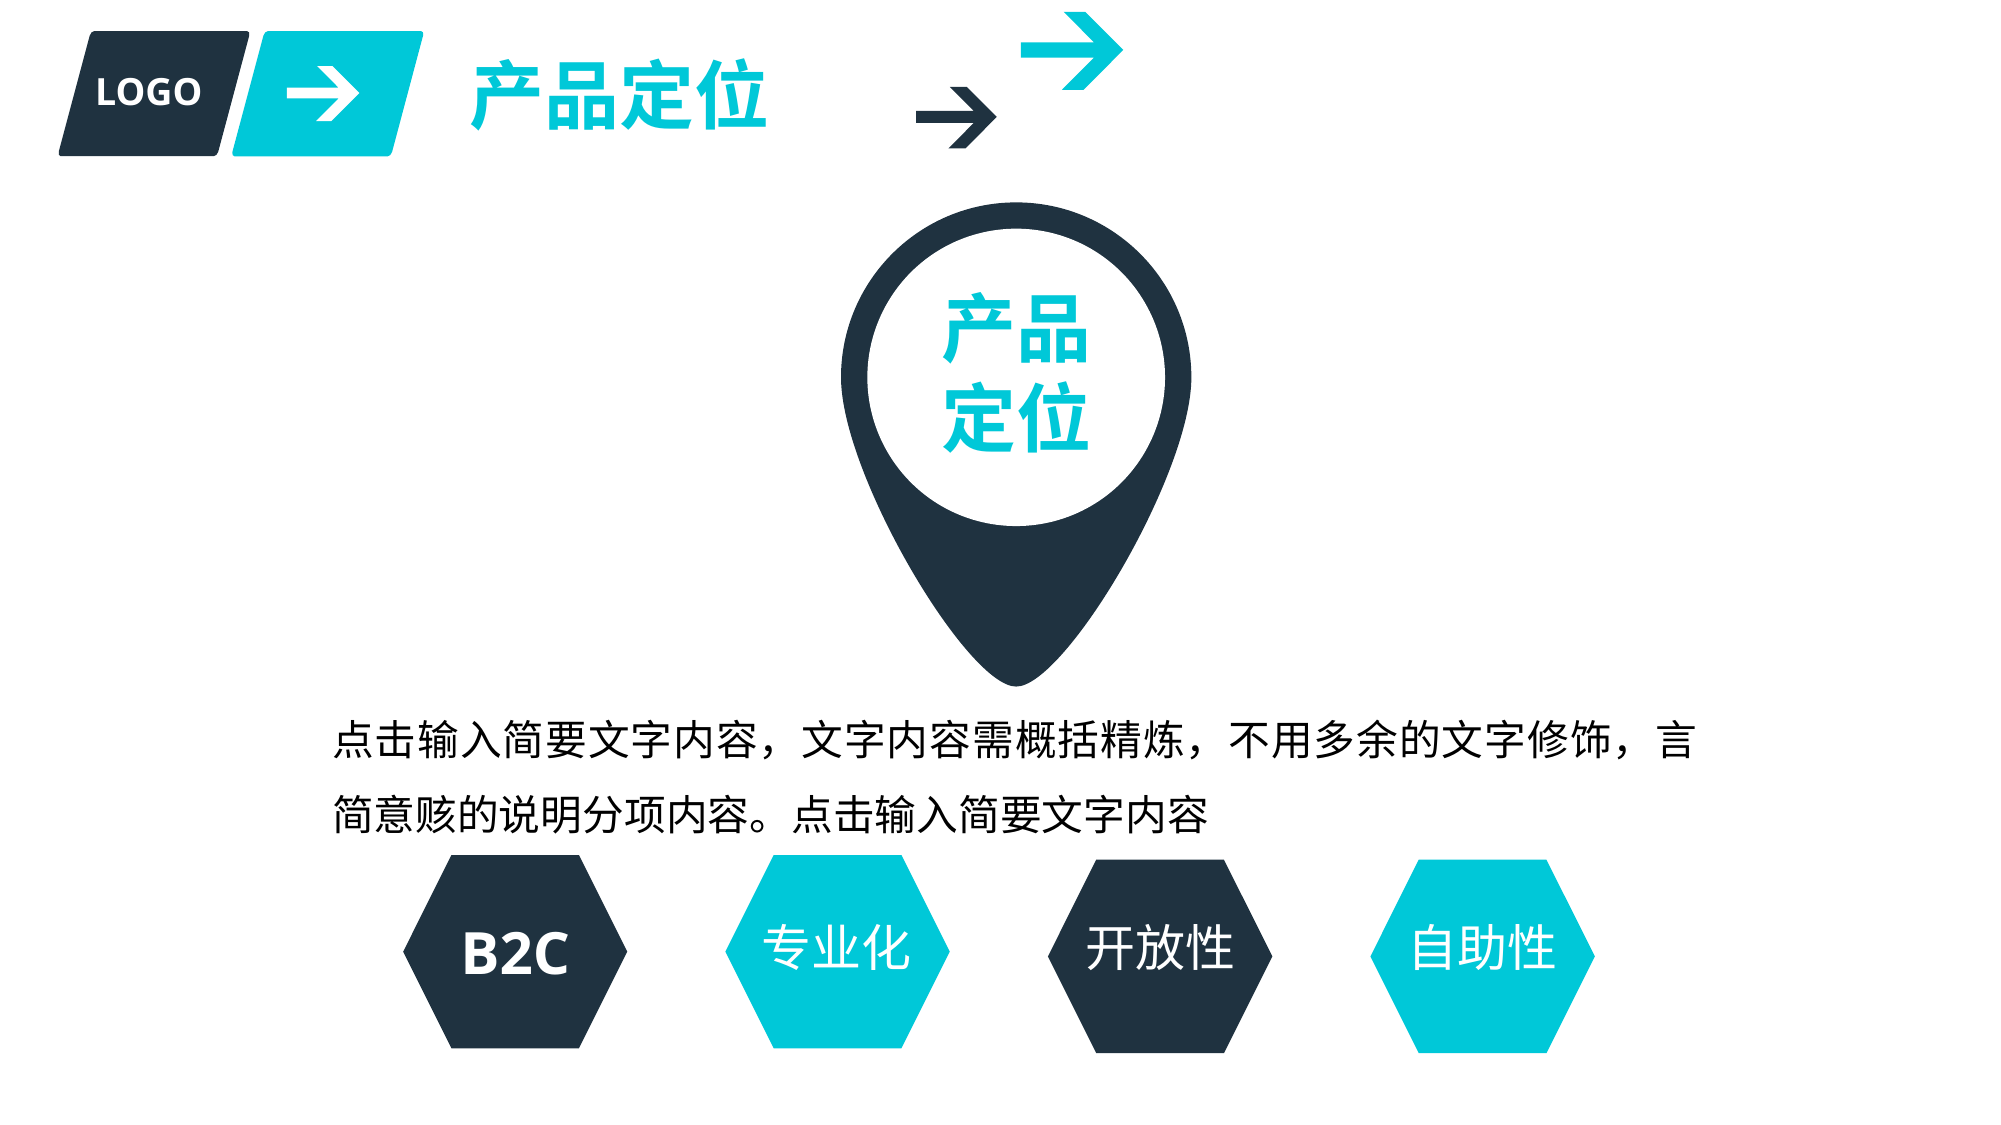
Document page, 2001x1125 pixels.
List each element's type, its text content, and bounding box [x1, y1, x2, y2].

text_box 自助性 [1382, 908, 1584, 984]
text_box [424, 855, 606, 908]
text_box [916, 86, 997, 149]
text_box [937, 926, 950, 978]
text_box [1020, 11, 1124, 90]
text_box [616, 929, 628, 975]
text_box [1061, 984, 1259, 1054]
text_box 产品定位 [454, 41, 1074, 147]
text_box [1584, 934, 1595, 979]
text_box [1370, 933, 1382, 980]
text_box [747, 855, 928, 908]
text_box 点击输入简要文字内容，文字内容需概括精炼，不用多余的文字修饰，言 简意赅的说明分项内容。点击输入简要文字内容 [317, 681, 1733, 846]
text_box 开放性 [1059, 908, 1261, 984]
text_box [1261, 933, 1273, 980]
text_box [403, 929, 414, 974]
text_box [424, 994, 607, 1049]
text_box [58, 31, 424, 157]
text_box 专业化 [735, 908, 937, 984]
text_box [1047, 934, 1059, 979]
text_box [840, 202, 1192, 687]
text_box B2C [414, 908, 616, 994]
text_box [1394, 859, 1571, 908]
text_box [1384, 984, 1582, 1054]
text_box [725, 932, 735, 971]
text_box [1072, 859, 1249, 908]
text_box [741, 984, 934, 1049]
